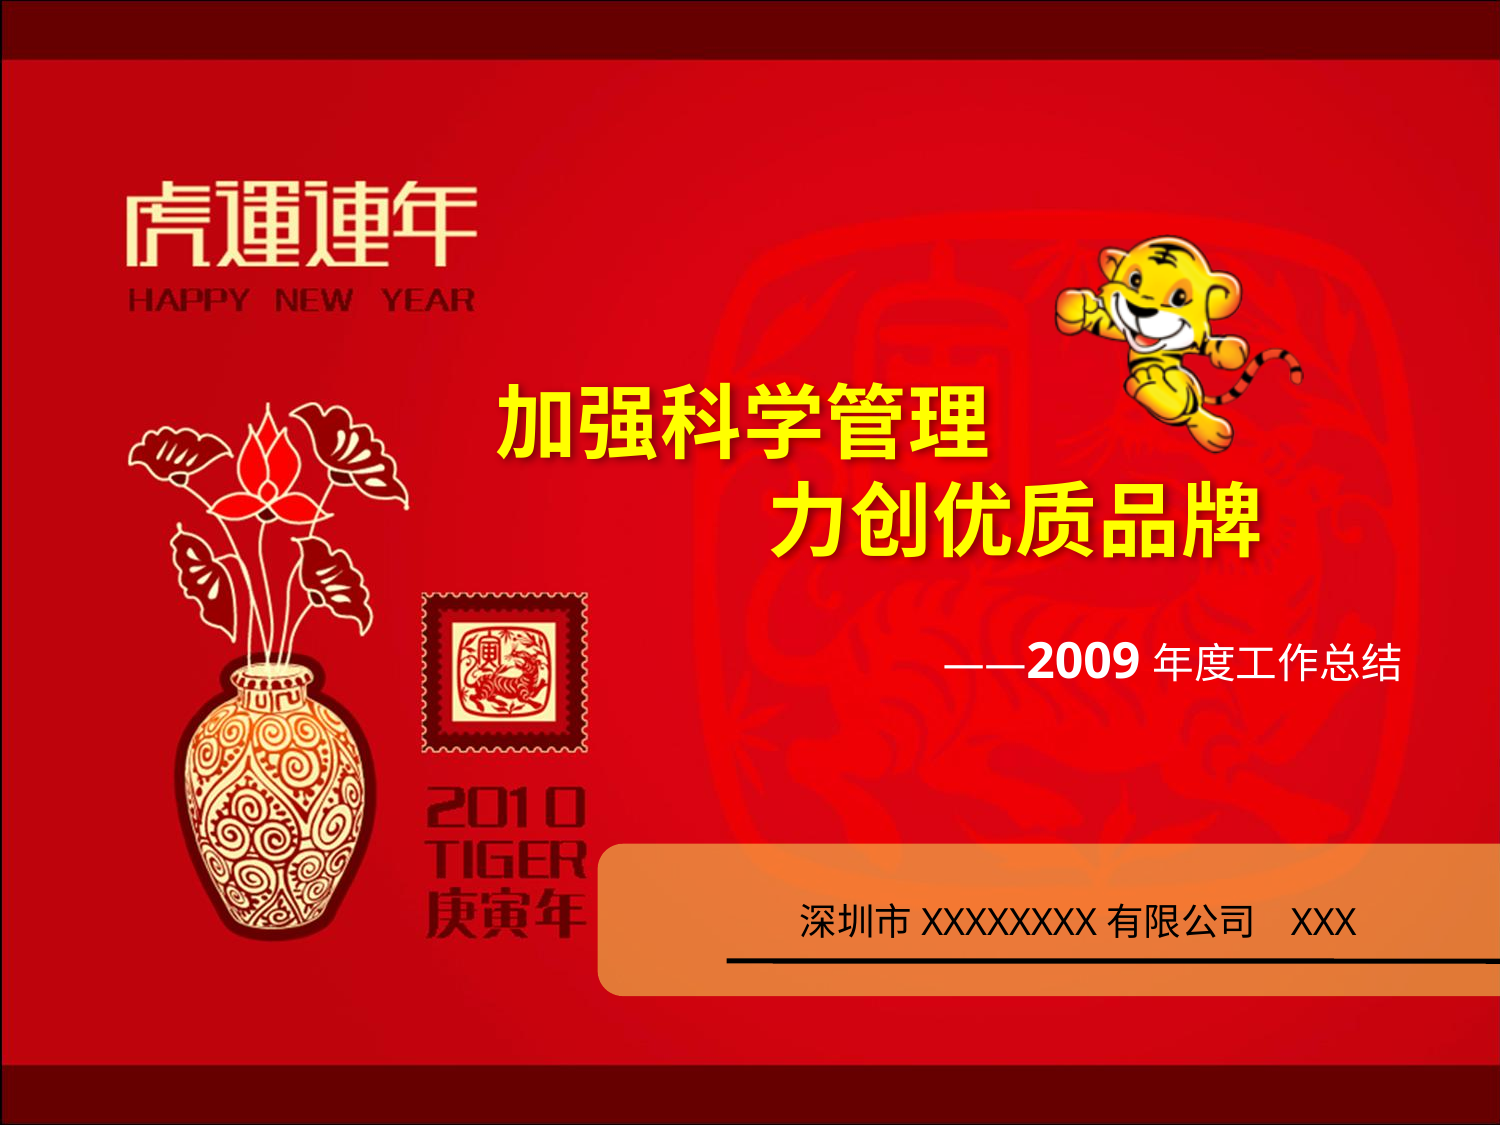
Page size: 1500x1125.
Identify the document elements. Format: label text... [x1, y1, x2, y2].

title 加强科学管理 力创优质品牌 [480, 363, 1466, 575]
picture [0, 0, 1500, 1125]
subtitle ——2009年度工作总结 [796, 620, 1419, 716]
